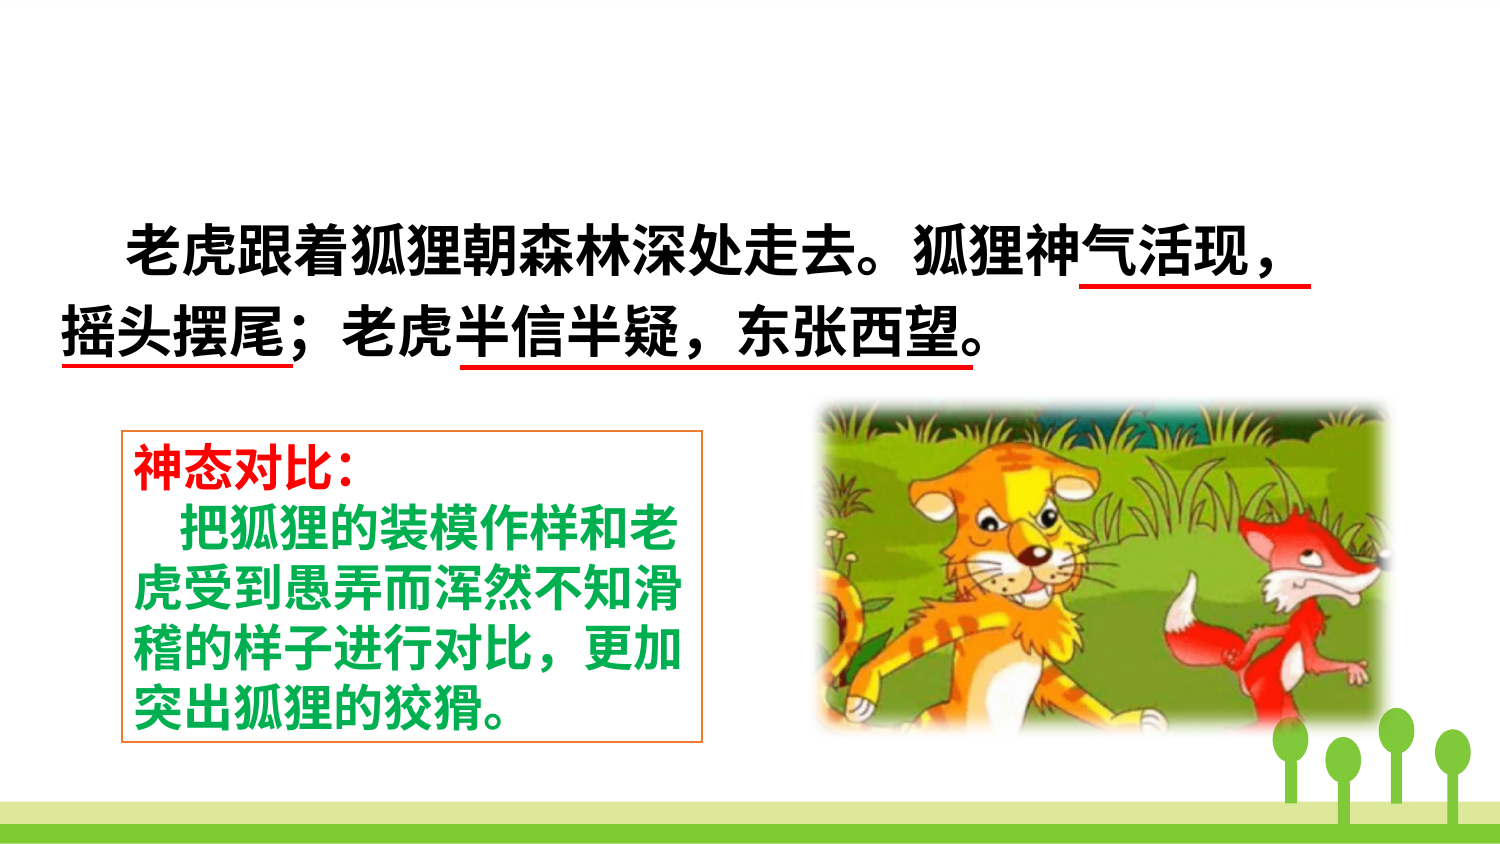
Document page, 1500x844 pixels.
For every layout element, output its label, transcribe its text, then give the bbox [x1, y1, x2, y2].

text_box 老虎跟着狐狸朝森林深处走去。狐狸神气活现，摇头摆尾；老虎半信半疑，东张西望。 [49, 196, 1335, 370]
text_box 神态对比： 把狐狸的装模作样和老虎受到愚弄而浑然不知滑稽的样子进行对比，更加突出狐狸的狡猾。 [121, 430, 703, 743]
picture [0, 0, 1500, 801]
